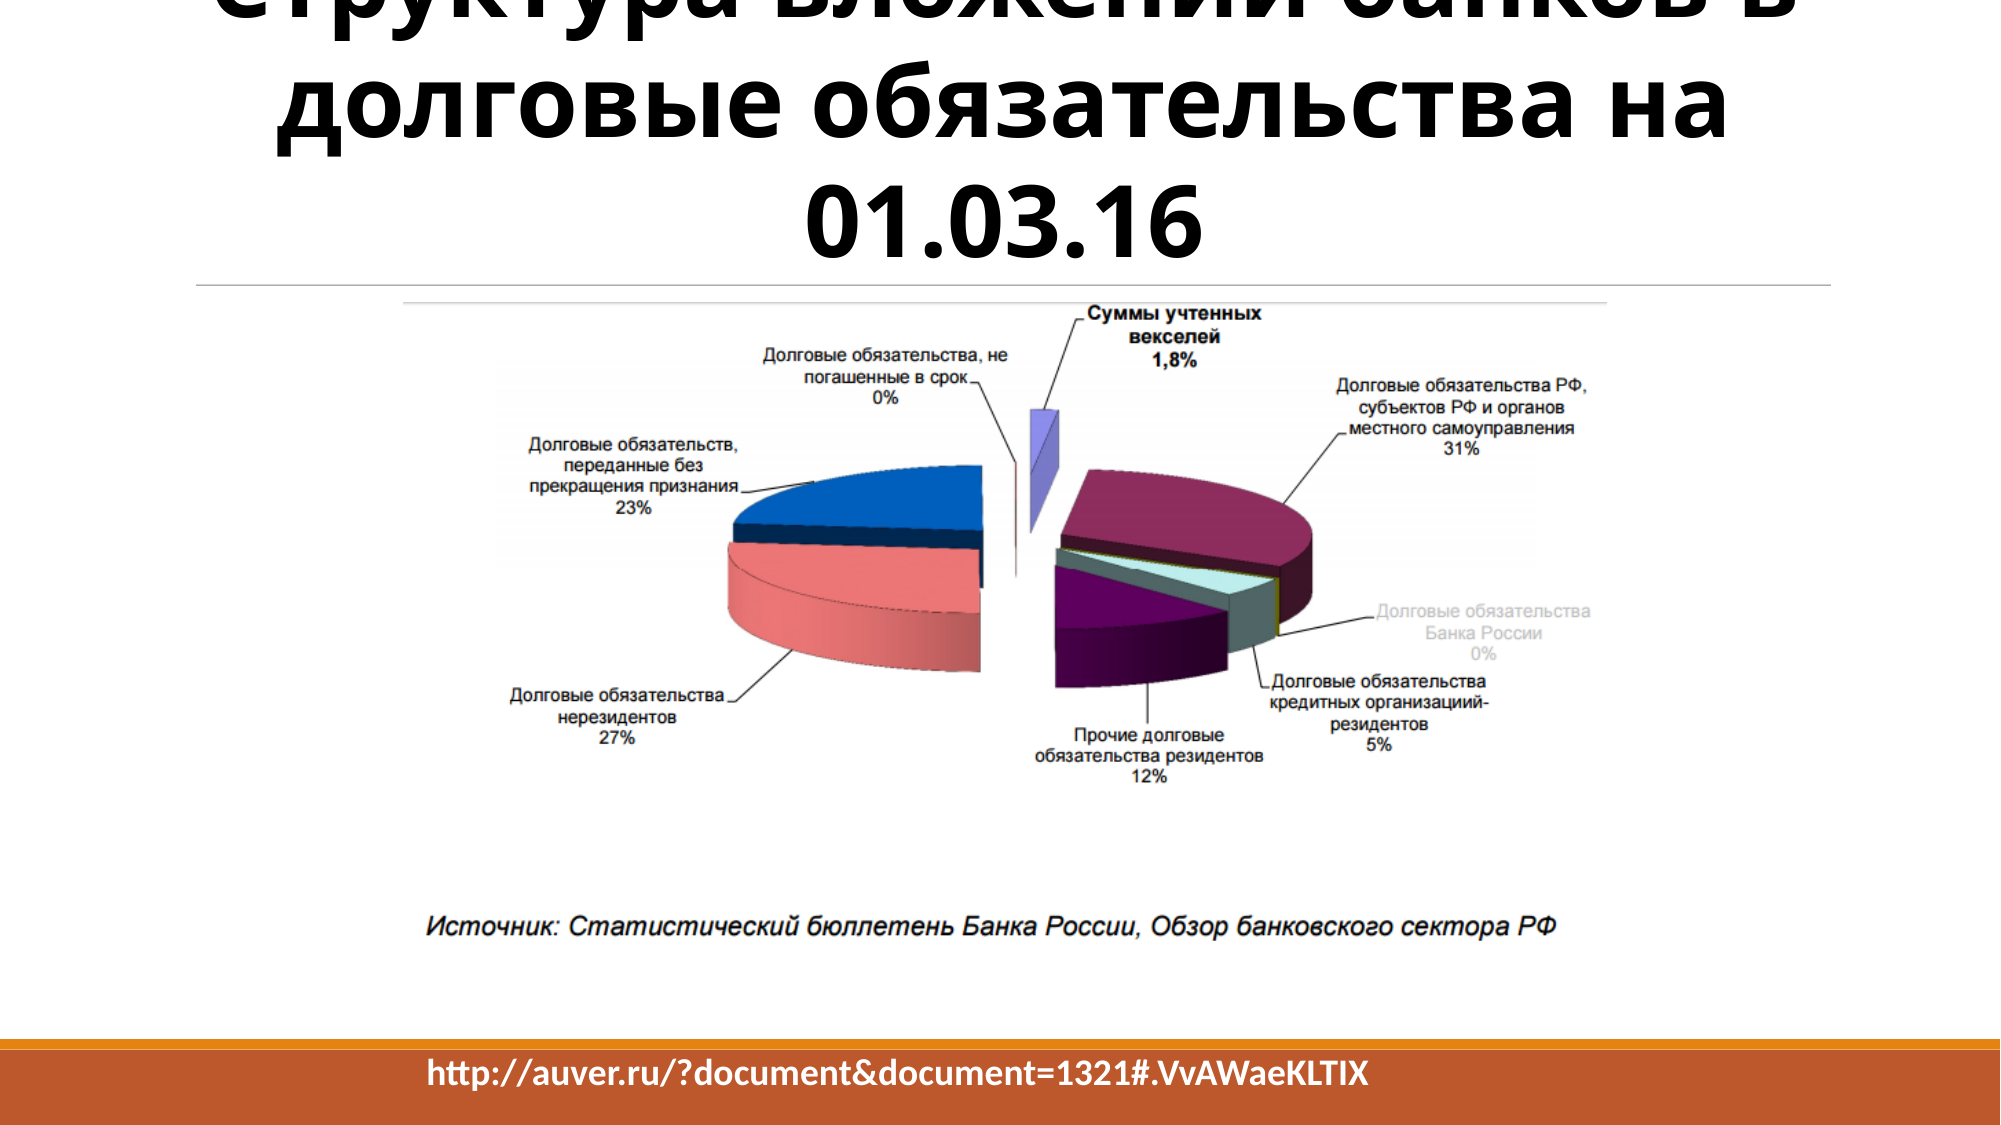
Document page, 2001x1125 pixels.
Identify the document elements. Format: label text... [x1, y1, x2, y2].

text_box Структура вложений банков в долговые обязательства на 01.03.16 [180, 47, 1830, 285]
text_box http://auver.ru/?document&document=1321#.VvAWaeKLTIX [411, 1040, 1705, 1101]
picture [403, 302, 1607, 963]
